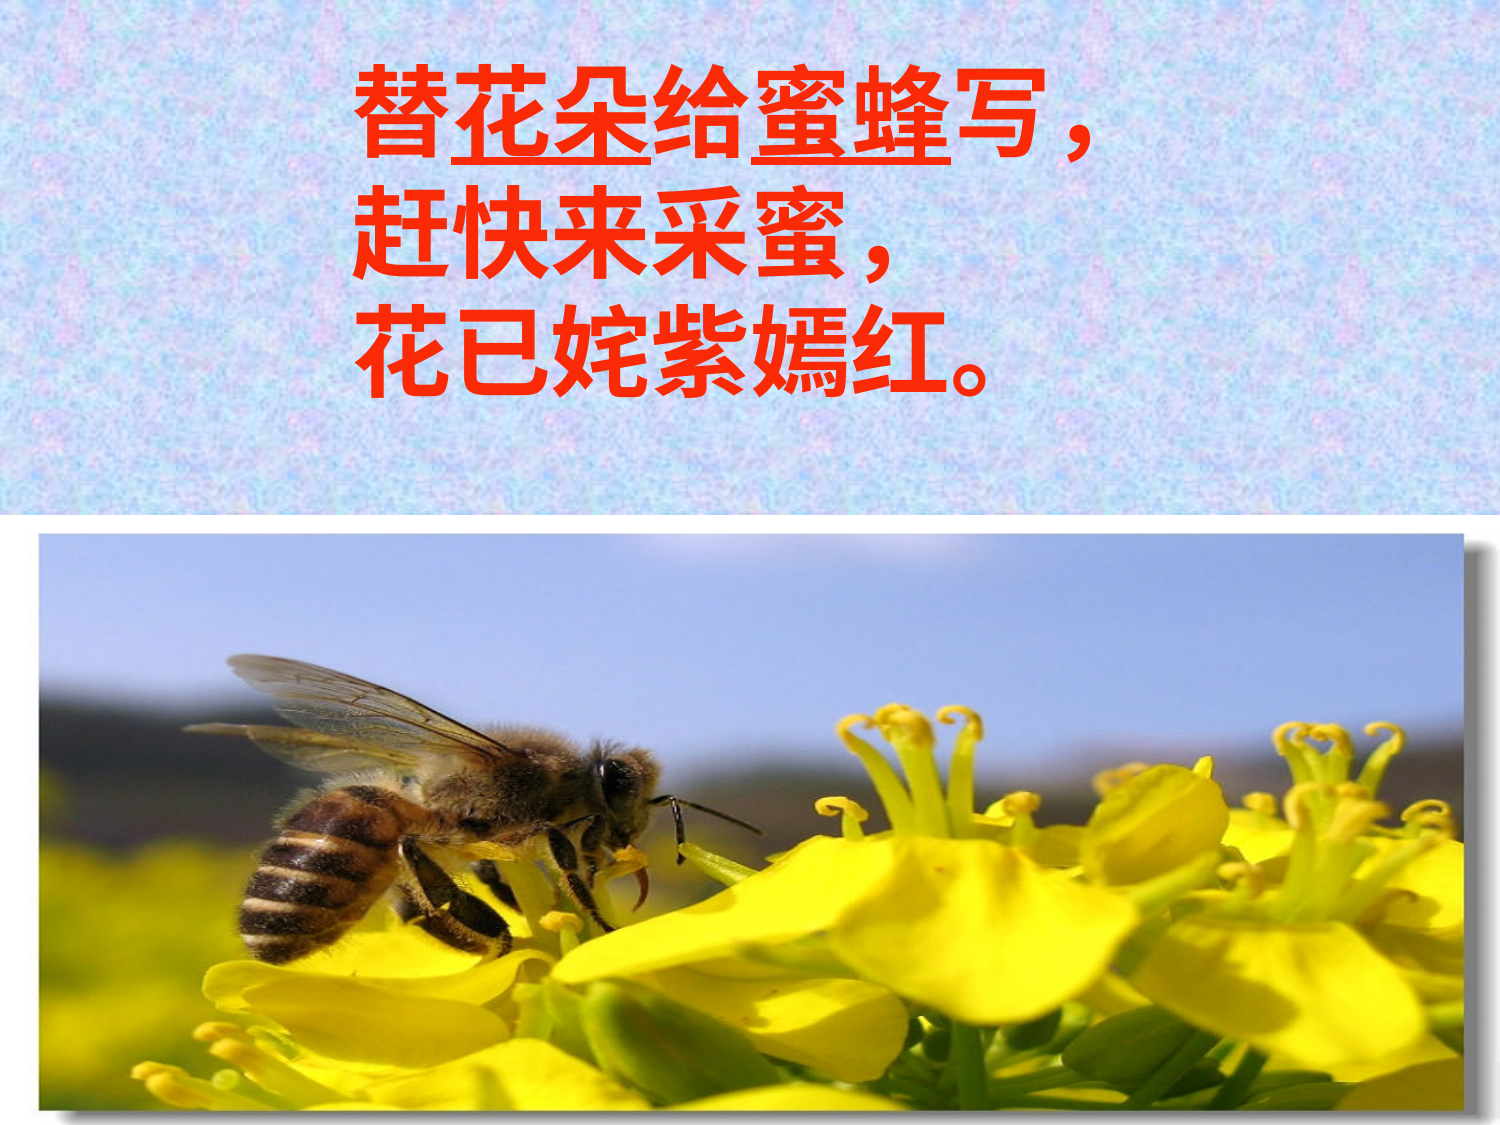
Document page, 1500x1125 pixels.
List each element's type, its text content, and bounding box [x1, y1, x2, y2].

picture [0, 0, 1500, 1125]
text_box 替花朵给蜜蜂写， 赶快来采蜜， 花已姹紫嫣红。 [336, 42, 1270, 418]
